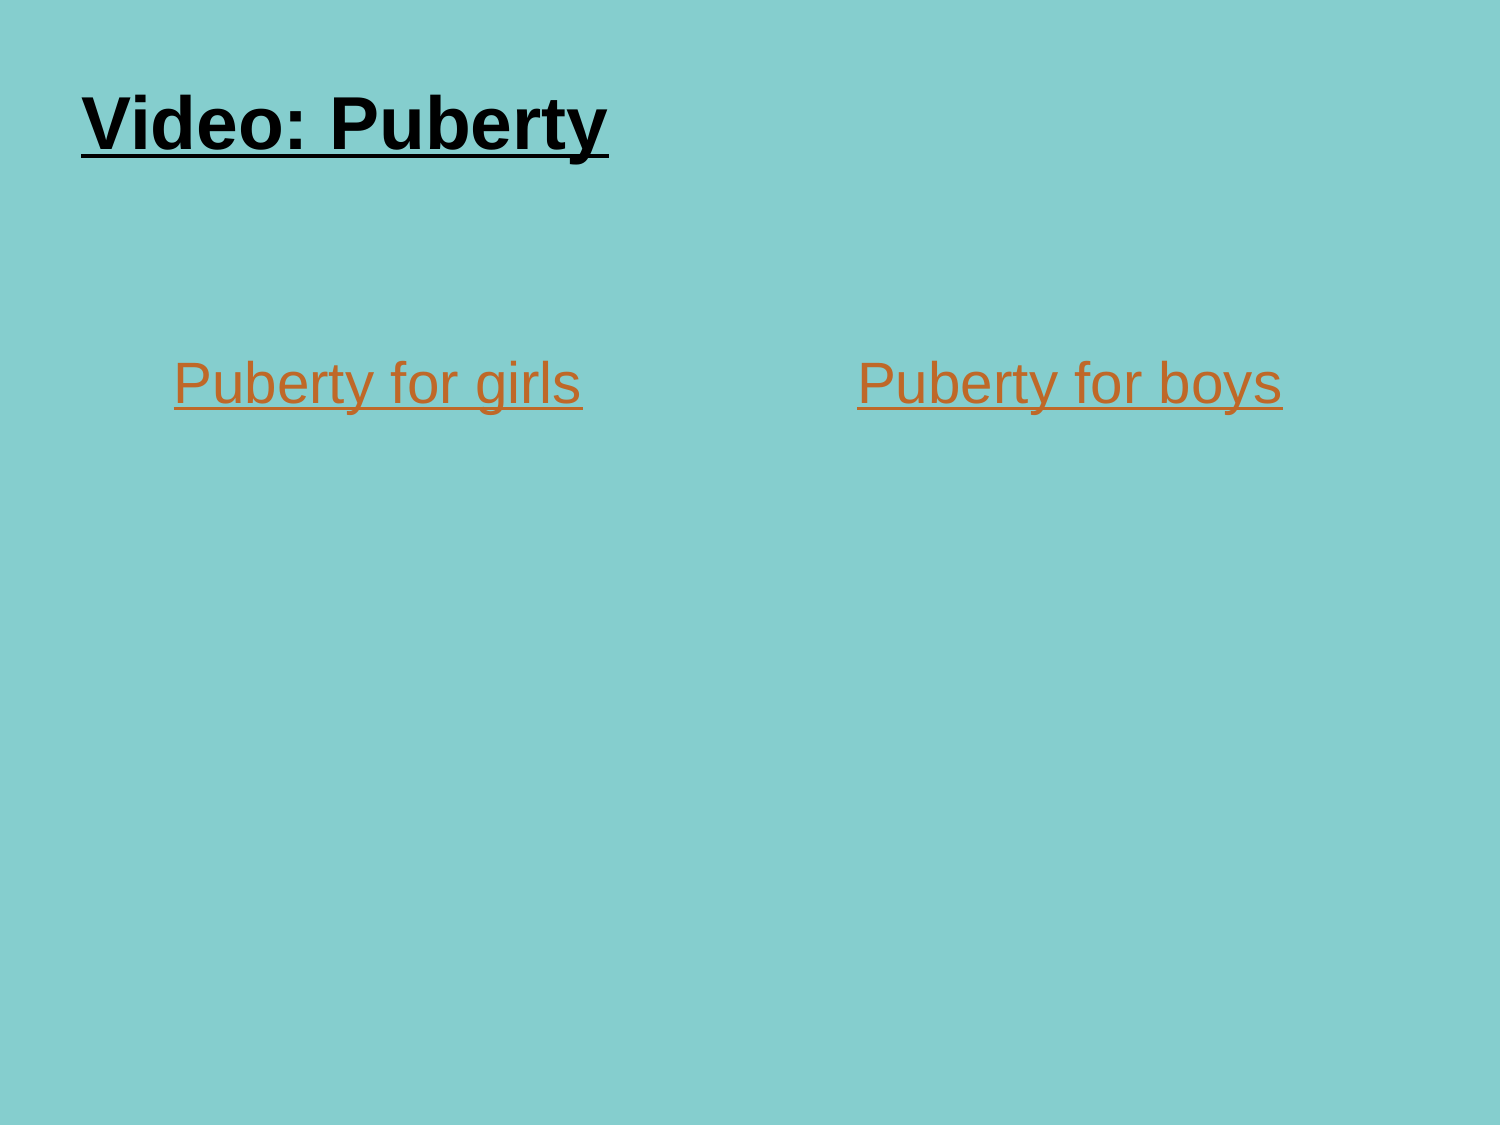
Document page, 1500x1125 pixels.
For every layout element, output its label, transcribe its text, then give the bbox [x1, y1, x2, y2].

title Video: Puberty [81, 75, 1444, 200]
list Puberty for boys [842, 337, 1500, 850]
list Puberty for girls [158, 337, 822, 850]
